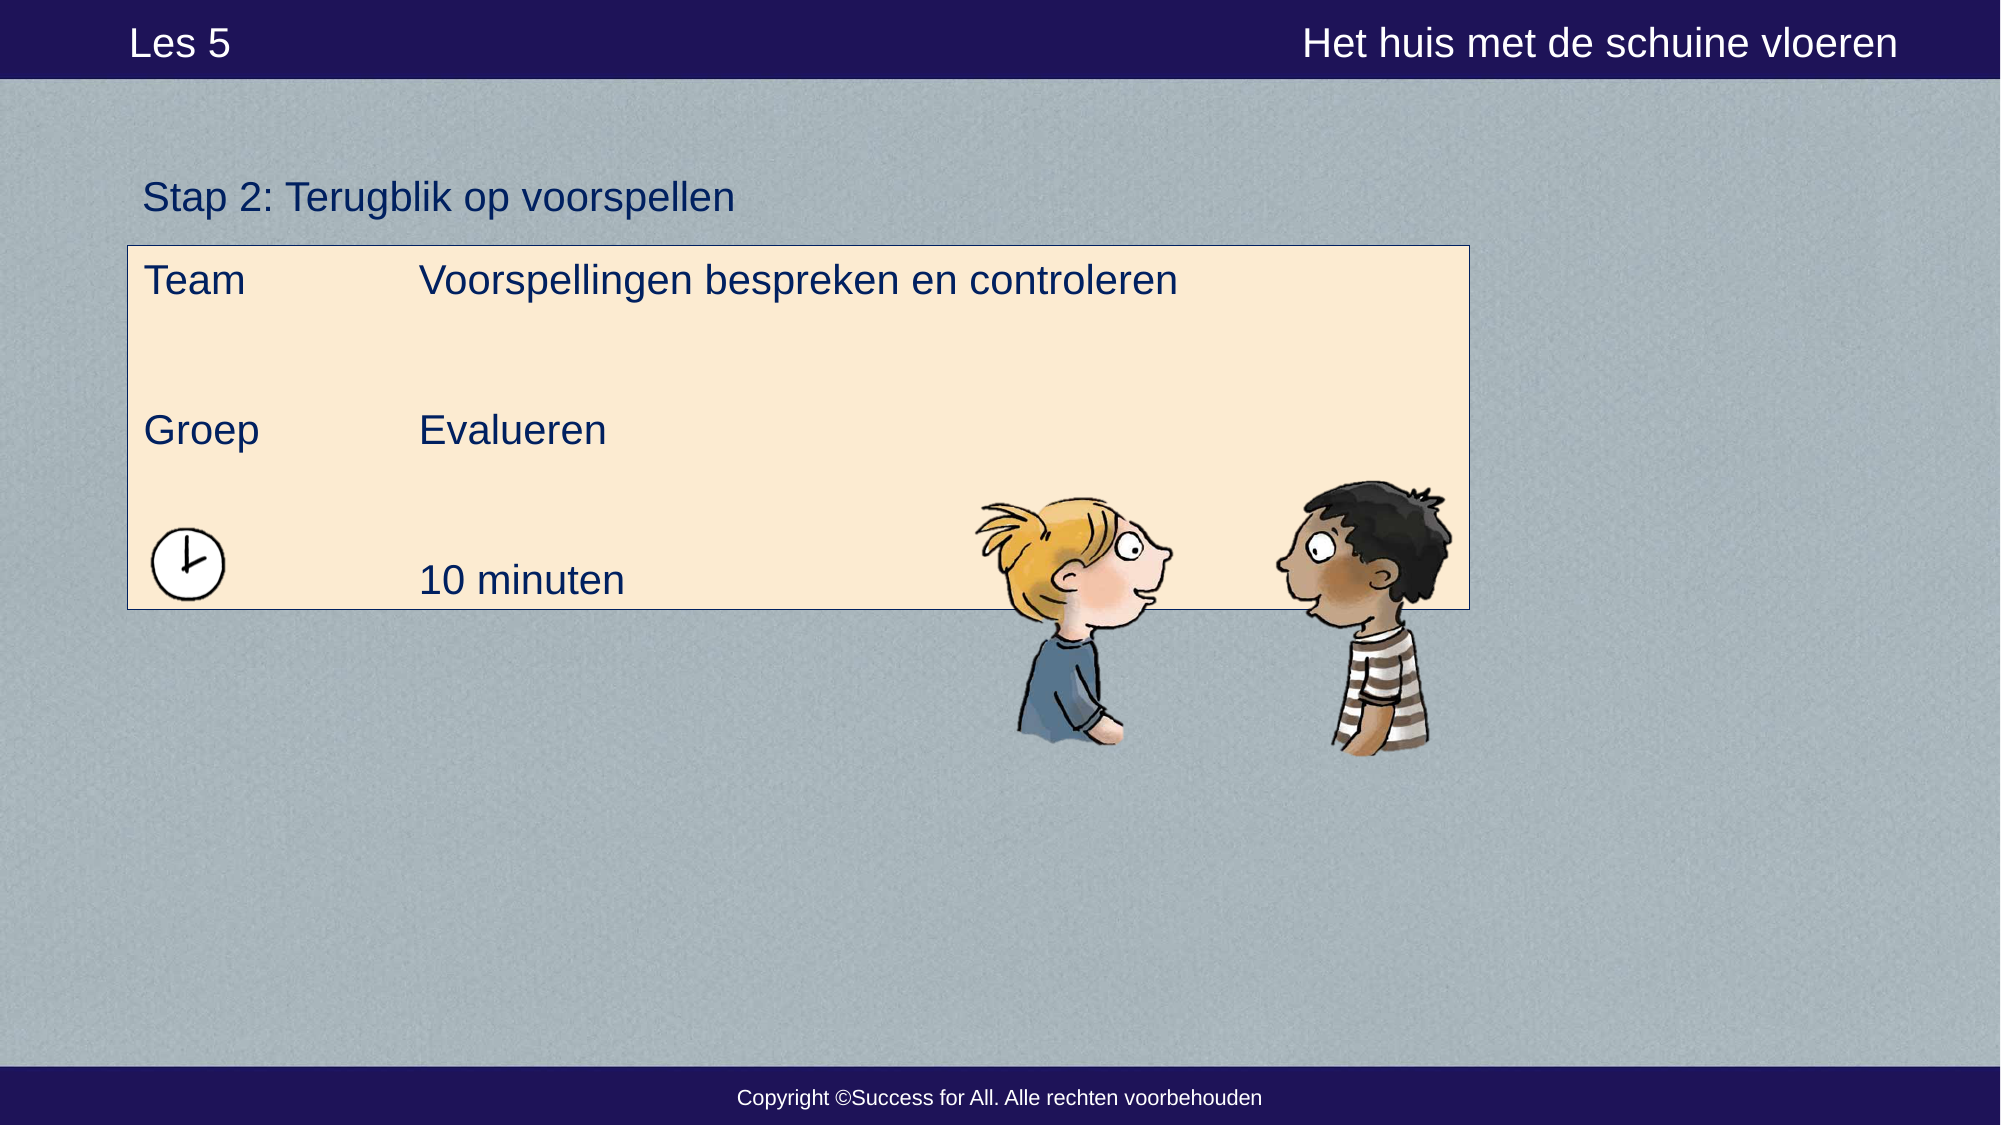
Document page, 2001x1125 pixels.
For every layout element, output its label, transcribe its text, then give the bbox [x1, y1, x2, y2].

text_box Het huis met de schuine vloeren [736, 8, 1914, 73]
text_box Copyright ©Success for All. Alle rechten voorbehouden [0, 1076, 2000, 1125]
text_box Team Voorspellingen bespreken en controleren Groep Evalueren 10 minuten [127, 245, 1470, 610]
text_box Stap 2: Terugblik op voorspellen [127, 162, 1648, 227]
picture [0, 0, 2001, 1125]
text_box Les 5 [114, 8, 354, 73]
